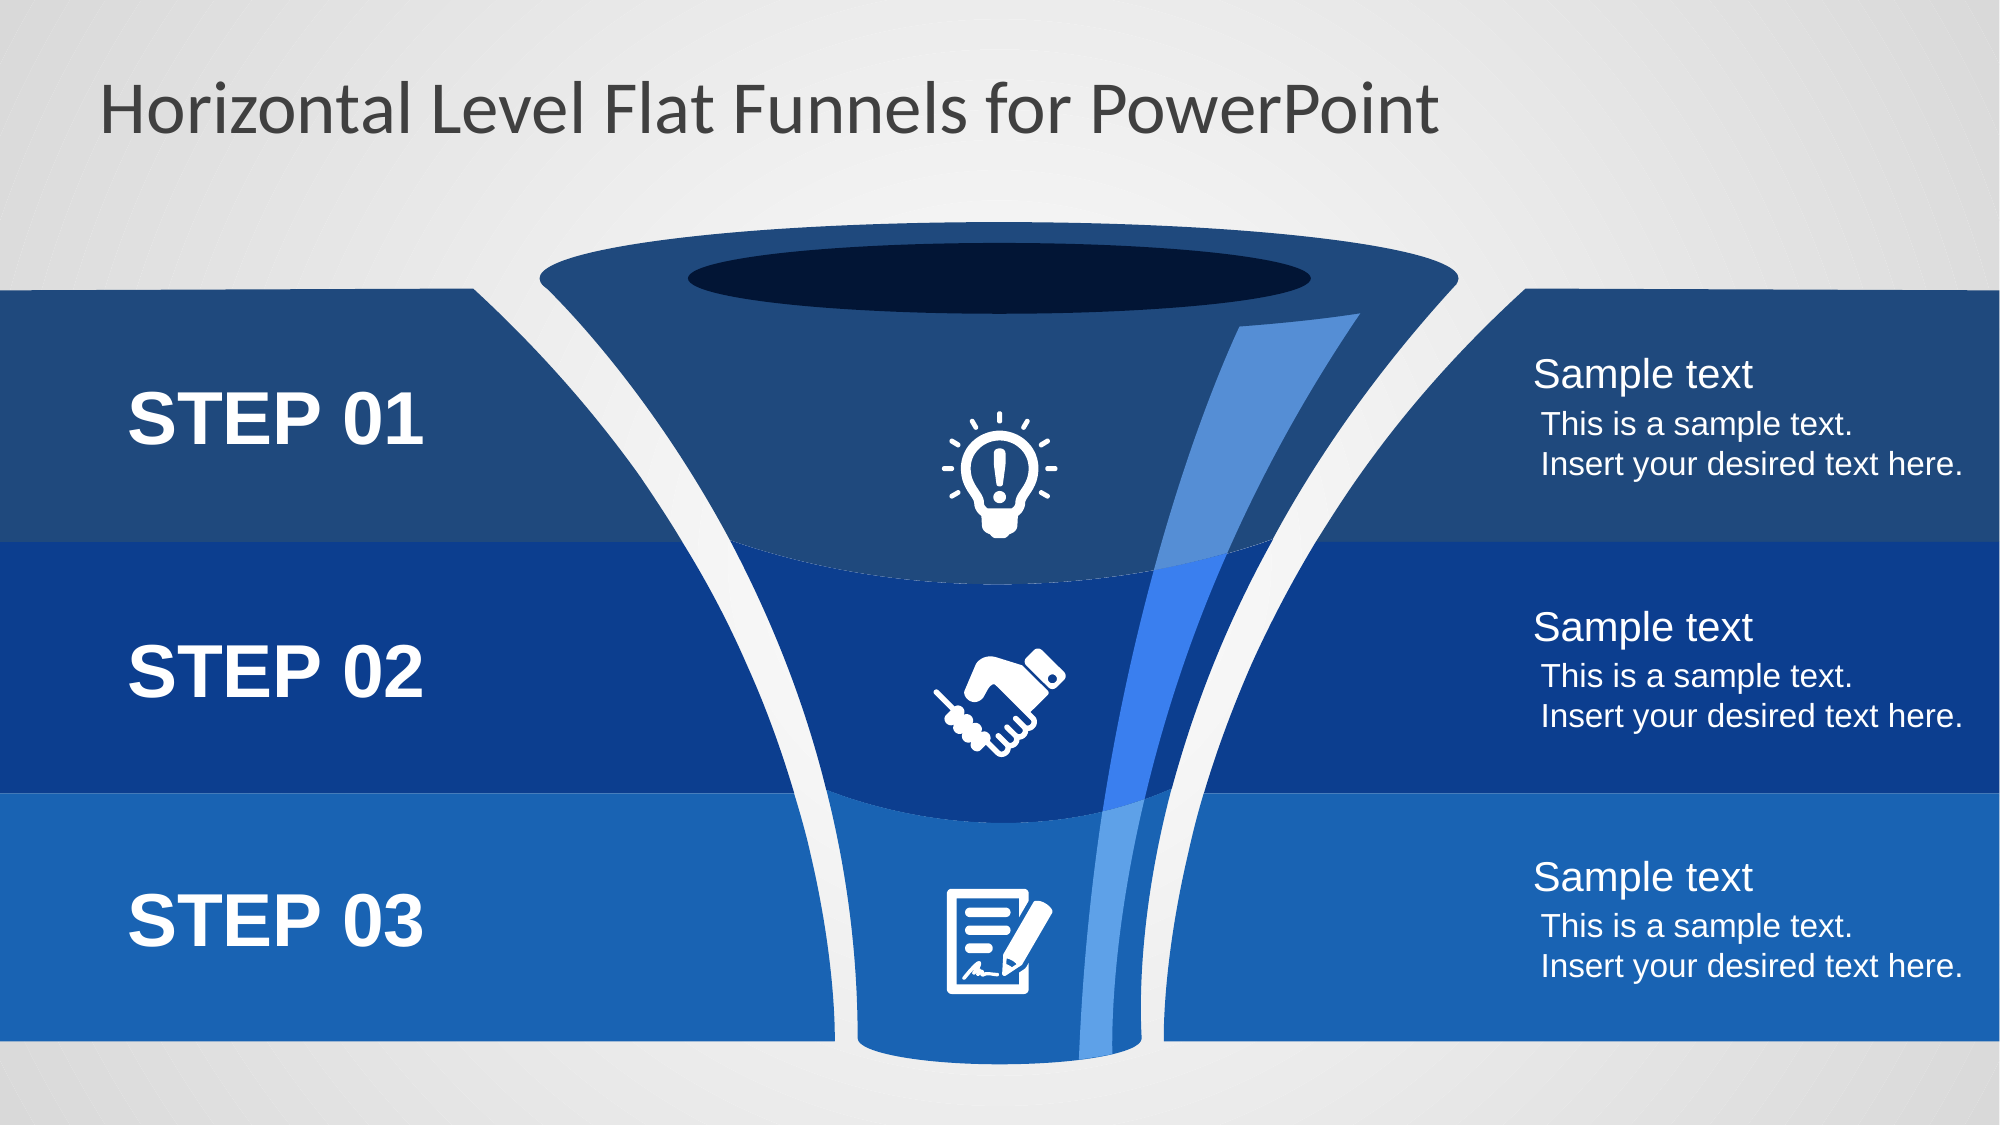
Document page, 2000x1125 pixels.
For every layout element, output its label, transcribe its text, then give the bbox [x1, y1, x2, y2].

text_box Sample text [1518, 592, 1986, 658]
text_box [687, 242, 1311, 314]
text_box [933, 648, 1066, 758]
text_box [946, 888, 1053, 995]
title Horizontal Level Flat Funnels for PowerPoint [99, 45, 1900, 162]
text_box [941, 410, 1058, 539]
text_box [0, 288, 683, 542]
text_box [1113, 788, 1172, 1055]
text_box [1153, 314, 1360, 570]
text_box [729, 540, 1153, 822]
text_box [826, 789, 1102, 1065]
text_box [1146, 539, 1274, 798]
text_box [0, 793, 835, 1042]
text_box This is a sample text. Insert your desired text here. [1525, 405, 1980, 490]
text_box [1102, 553, 1228, 811]
text_box [1078, 799, 1145, 1060]
text_box STEP 02 [112, 614, 580, 720]
text_box [1163, 793, 2000, 1042]
text_box [1203, 541, 2000, 793]
text_box [548, 290, 1238, 584]
text_box This is a sample text. Insert your desired text here. [1525, 658, 1980, 742]
text_box This is a sample text. Insert your desired text here. [1525, 907, 1980, 992]
text_box [539, 222, 1459, 335]
text_box STEP 01 [112, 362, 580, 467]
text_box [0, 542, 795, 793]
text_box [1316, 288, 2000, 541]
text_box STEP 03 [112, 864, 580, 970]
text_box [1228, 288, 1453, 553]
text_box Sample text [1518, 842, 1986, 907]
text_box Sample text [1518, 339, 1986, 405]
